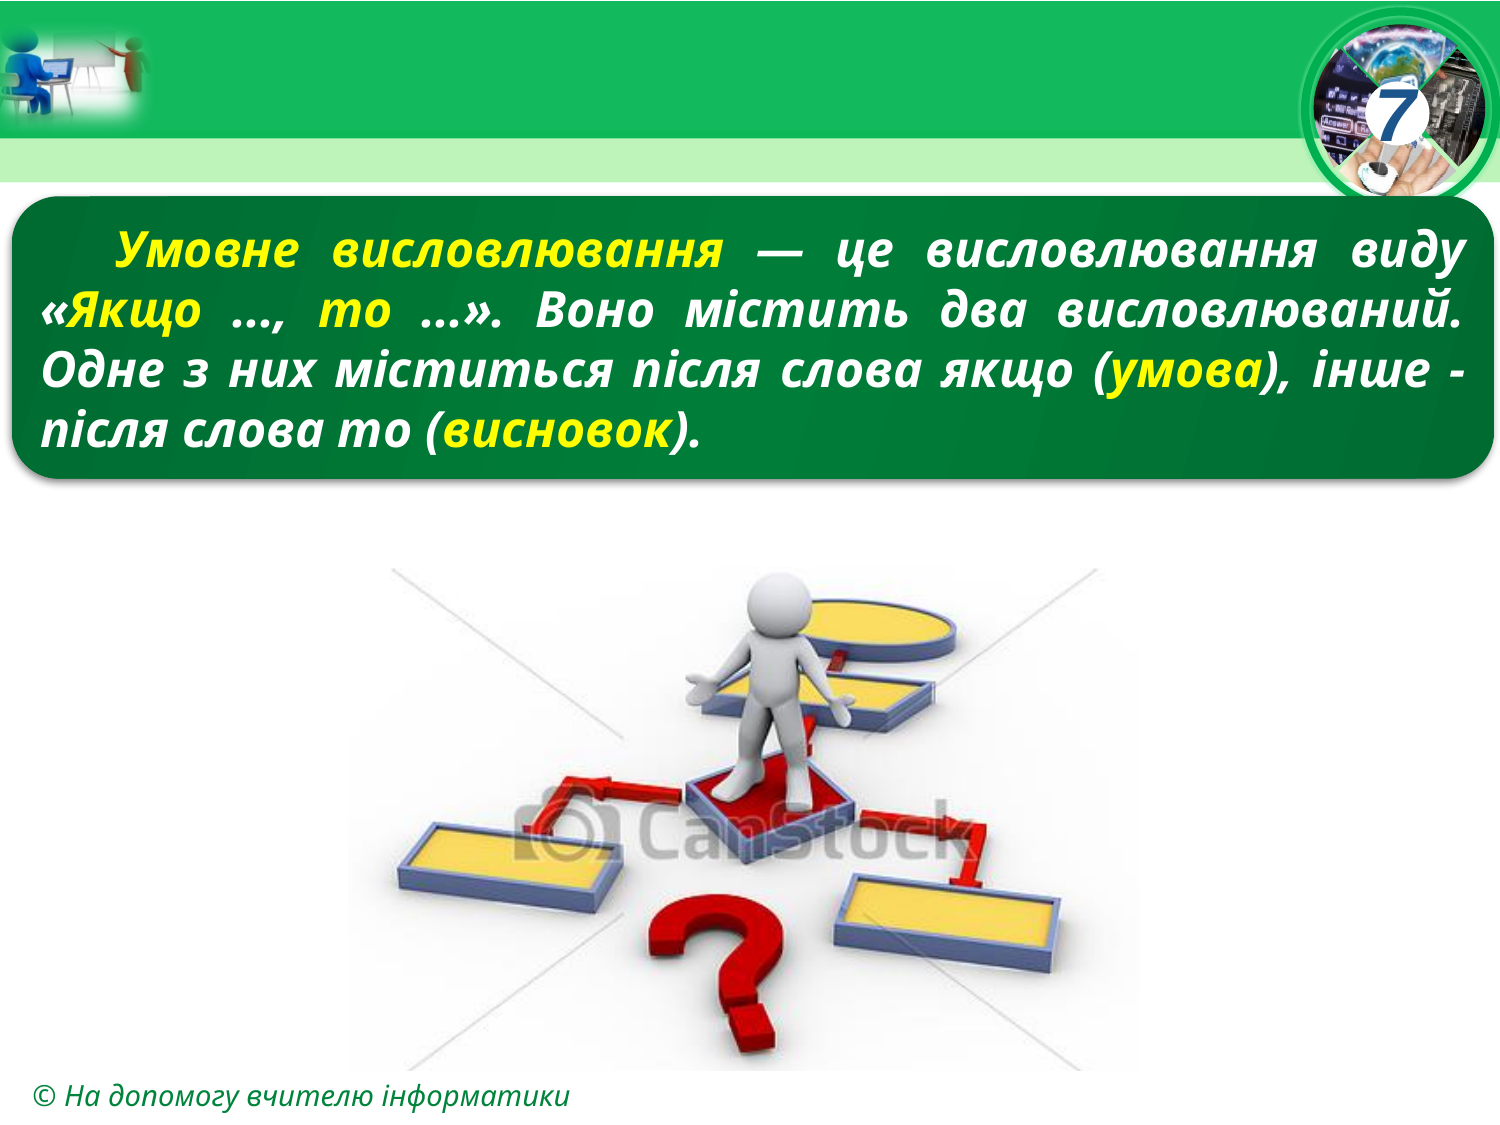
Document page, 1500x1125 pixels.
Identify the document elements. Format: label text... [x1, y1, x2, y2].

picture [348, 564, 1140, 1071]
picture [0, 16, 160, 142]
picture [1313, 24, 1486, 169]
text_box Умовне висловлювання — це висловлювання виду «Якщо ..., то ...». Воно містить два висловлюваний. Одне з них міститься після слова якщо (умова), інше - після слова то (висновок). [11, 196, 1495, 479]
picture [1338, 135, 1457, 196]
